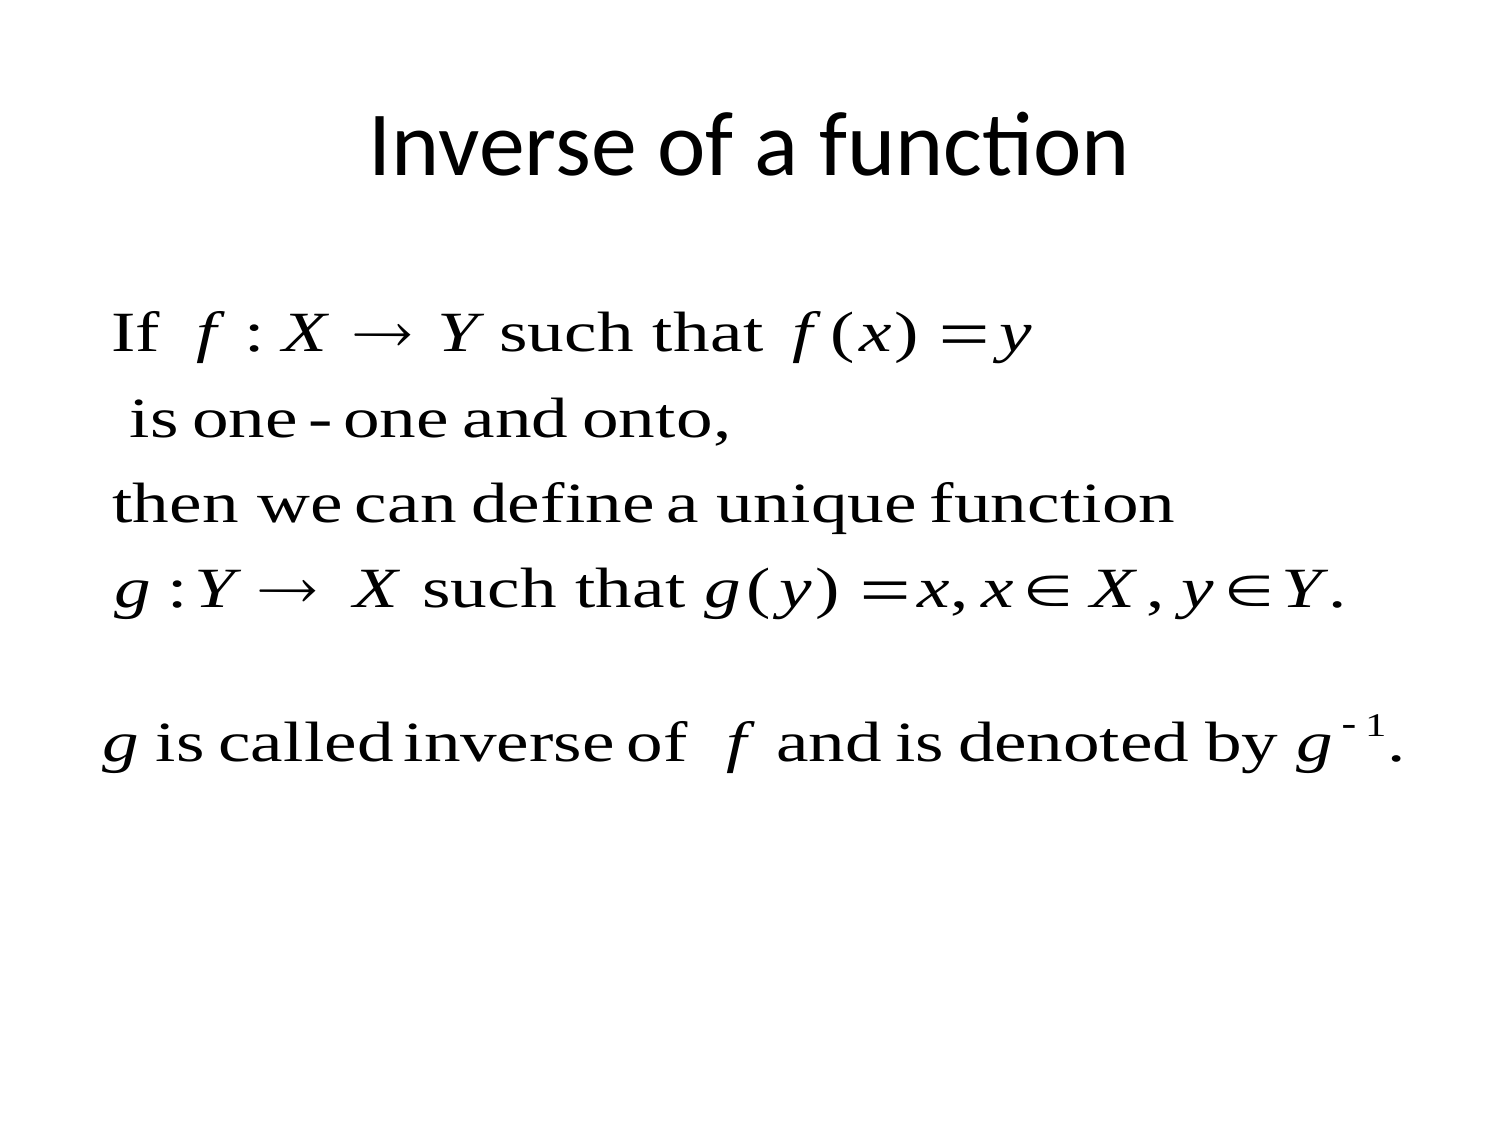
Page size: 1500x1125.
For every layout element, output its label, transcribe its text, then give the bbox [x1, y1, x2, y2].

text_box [99, 299, 1357, 633]
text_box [87, 699, 1417, 786]
title Inverse of a function [75, 45, 1425, 233]
